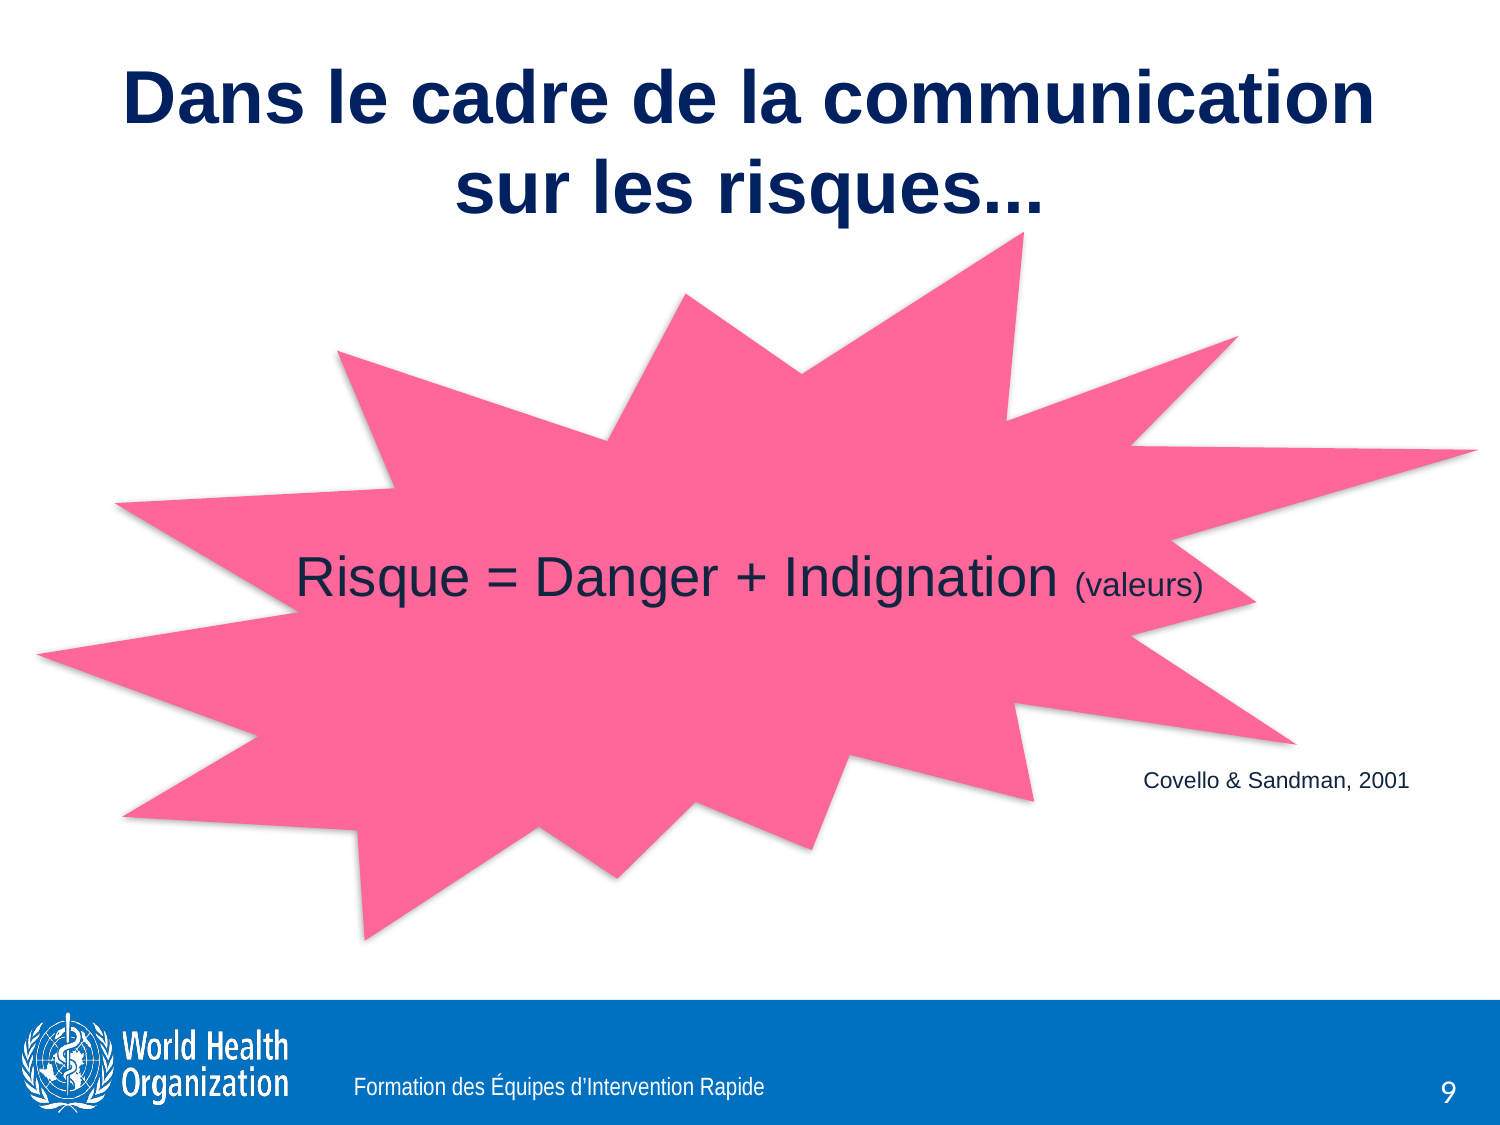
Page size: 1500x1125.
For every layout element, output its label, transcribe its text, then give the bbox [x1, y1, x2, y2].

title Dans le cadre de la communication sur les risques... [75, 45, 1425, 233]
text_box [36, 648, 75, 669]
list Risque = Danger + Indignation (valeurs) Covello & Sandman, 2001 [75, 262, 1425, 1005]
text_box [976, 233, 1024, 262]
picture [21, 1012, 288, 1113]
text_box [1425, 449, 1479, 466]
